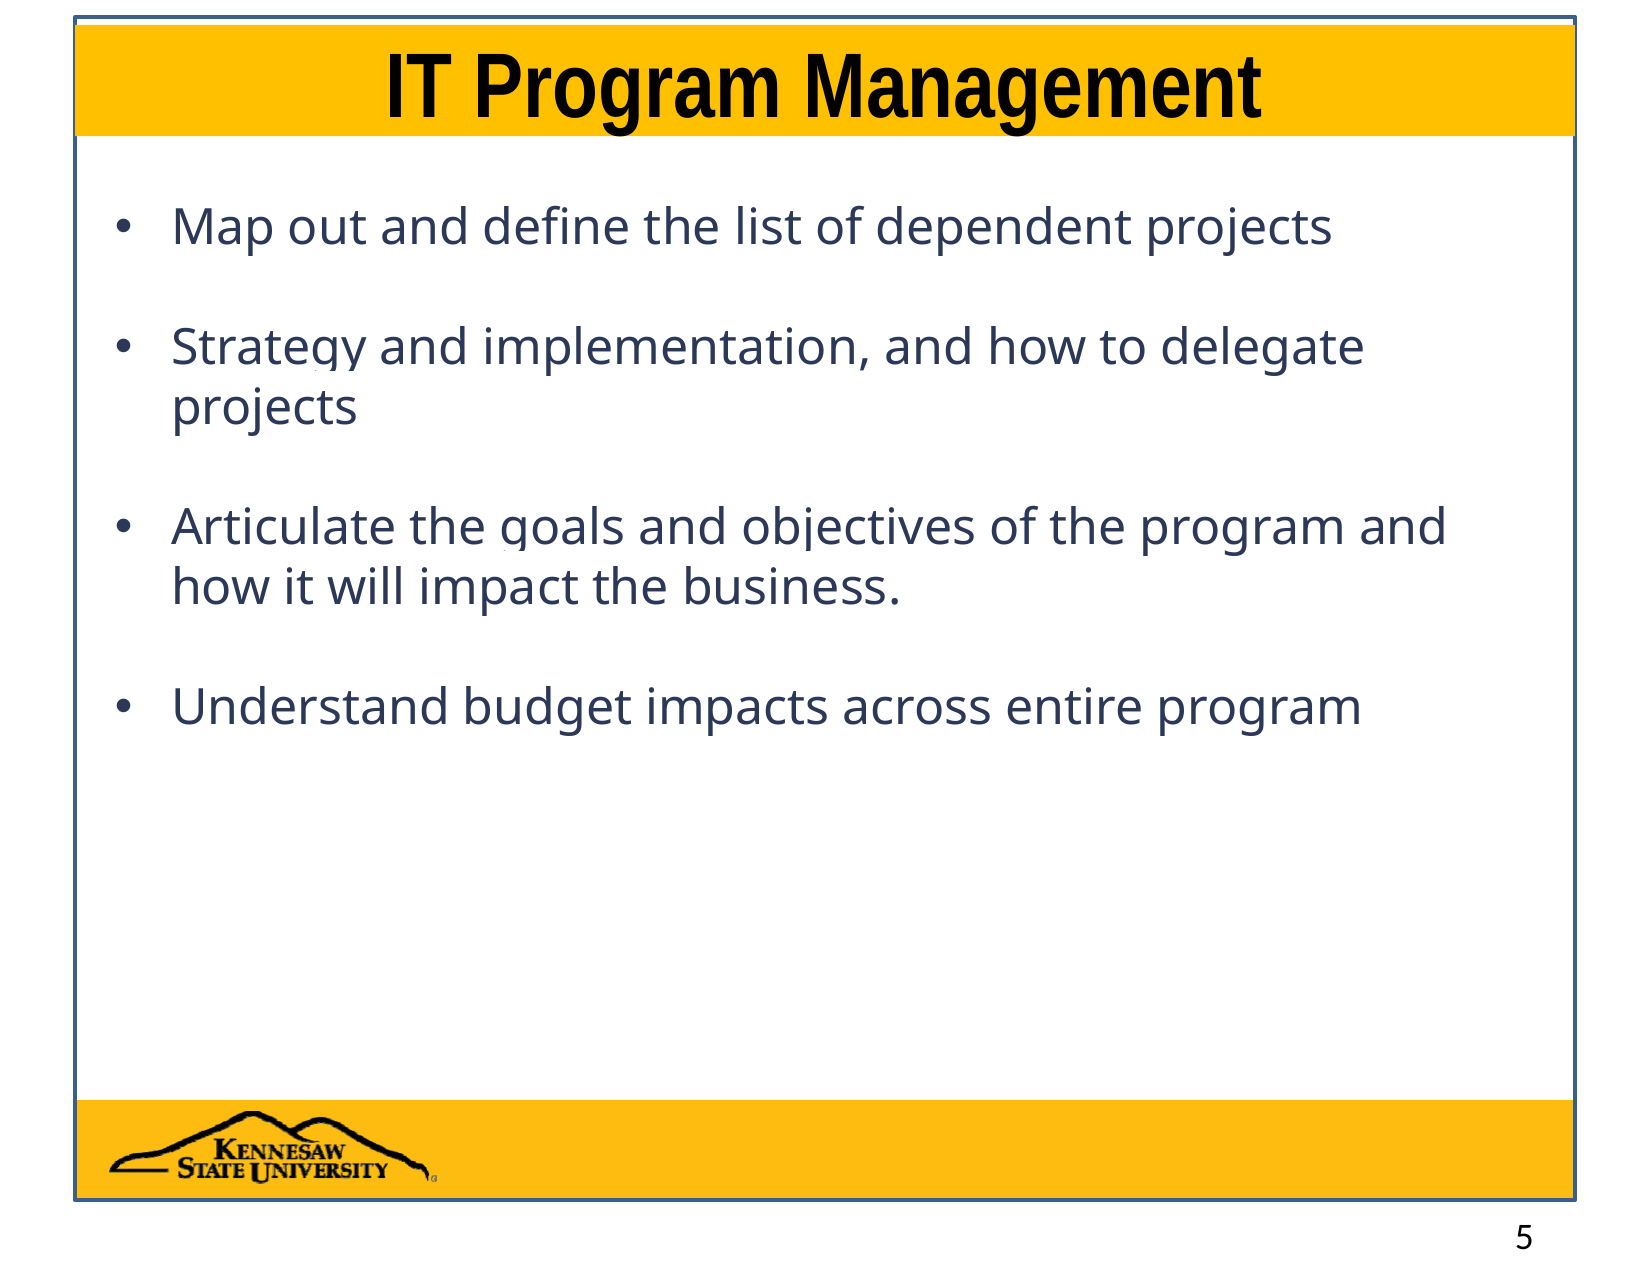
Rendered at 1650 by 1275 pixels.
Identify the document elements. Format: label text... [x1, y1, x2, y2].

picture [108, 1111, 437, 1184]
text_box Map out and define the list of dependent projects Strategy and implementation, and how to delegate projects Articulate the goals and objectives of the program and how it will impact the business. Understand budget impacts across entire program [99, 187, 1550, 803]
title IT Program Management [75, 24, 1575, 137]
